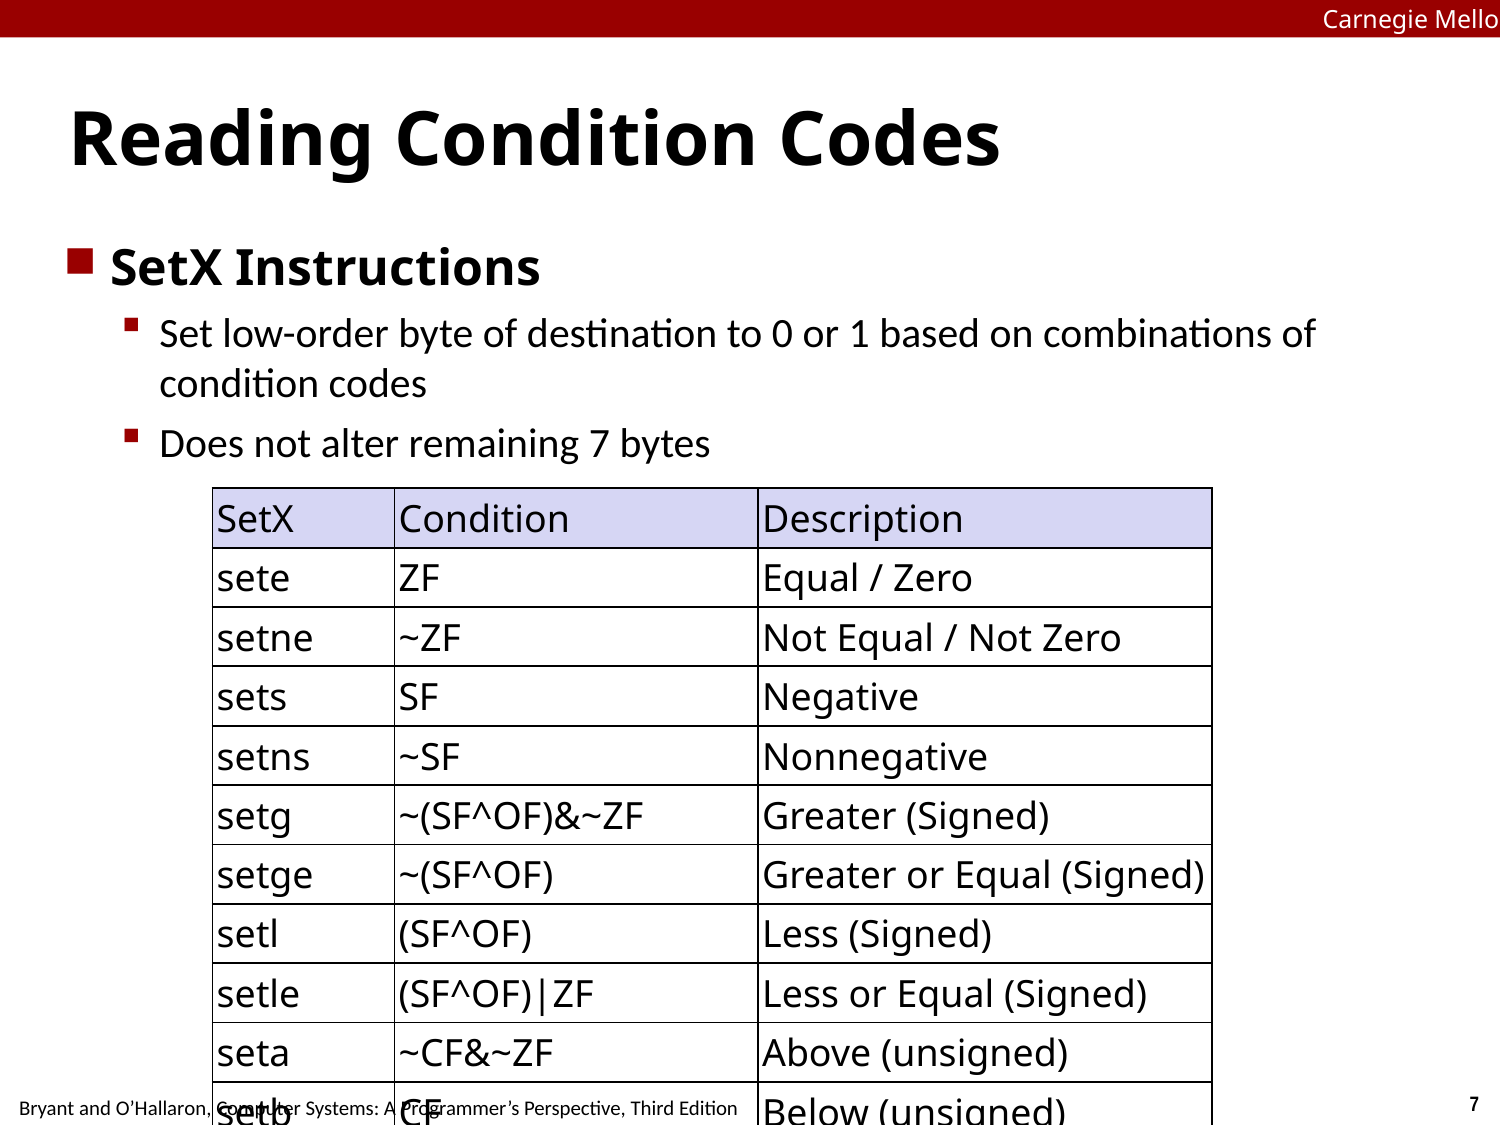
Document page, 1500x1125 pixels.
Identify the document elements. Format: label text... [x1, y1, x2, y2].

table_header Description [759, 489, 1211, 547]
table_cell ~ZF [395, 608, 757, 665]
table_cell Not Equal / Not Zero [759, 608, 1211, 665]
table_cell sets [213, 667, 394, 725]
table_cell (SF^OF)|ZF [395, 964, 757, 1022]
table_cell Below (unsigned) [759, 1083, 1211, 1125]
text_box [0, 0, 1500, 38]
table_cell ~CF&~ZF [395, 1023, 757, 1081]
table_header SetX [213, 489, 394, 547]
table_cell Negative [759, 667, 1211, 725]
table_header Condition [395, 489, 757, 547]
table_cell Equal / Zero [759, 549, 1211, 606]
table_cell ~(SF^OF) [395, 845, 757, 903]
table_cell setge [213, 845, 394, 903]
table_cell (SF^OF) [395, 905, 757, 962]
table_cell Less or Equal (Signed) [759, 964, 1211, 1022]
table_cell sete [213, 549, 394, 606]
text_box Carnegie Mellon [1322, 3, 1500, 33]
table_cell setl [213, 905, 394, 962]
table_cell Above (unsigned) [759, 1023, 1211, 1081]
title Reading Condition Codes [62, 41, 1438, 228]
table_cell Nonnegative [759, 727, 1211, 784]
table_cell setns [213, 727, 394, 784]
table_cell Less (Signed) [759, 905, 1211, 962]
table_cell setne [213, 608, 394, 665]
list SetX Instructions Set low-order byte of destination to 0 or 1 based on combinations of condition codes Does not alter remaining 7 bytes [62, 228, 1438, 1122]
table_cell setle [213, 964, 394, 1022]
table_cell setg [213, 786, 394, 844]
table_cell seta [213, 1023, 394, 1081]
table_cell SF [395, 667, 757, 725]
table_cell ~(SF^OF)&~ZF [395, 786, 757, 844]
table_cell Greater or Equal (Signed) [759, 845, 1211, 903]
table_cell ~SF [395, 727, 757, 784]
table_cell Greater (Signed) [759, 786, 1211, 844]
table_cell CF [395, 1083, 757, 1125]
table_cell ZF [395, 549, 757, 606]
table_cell setb [213, 1083, 394, 1125]
